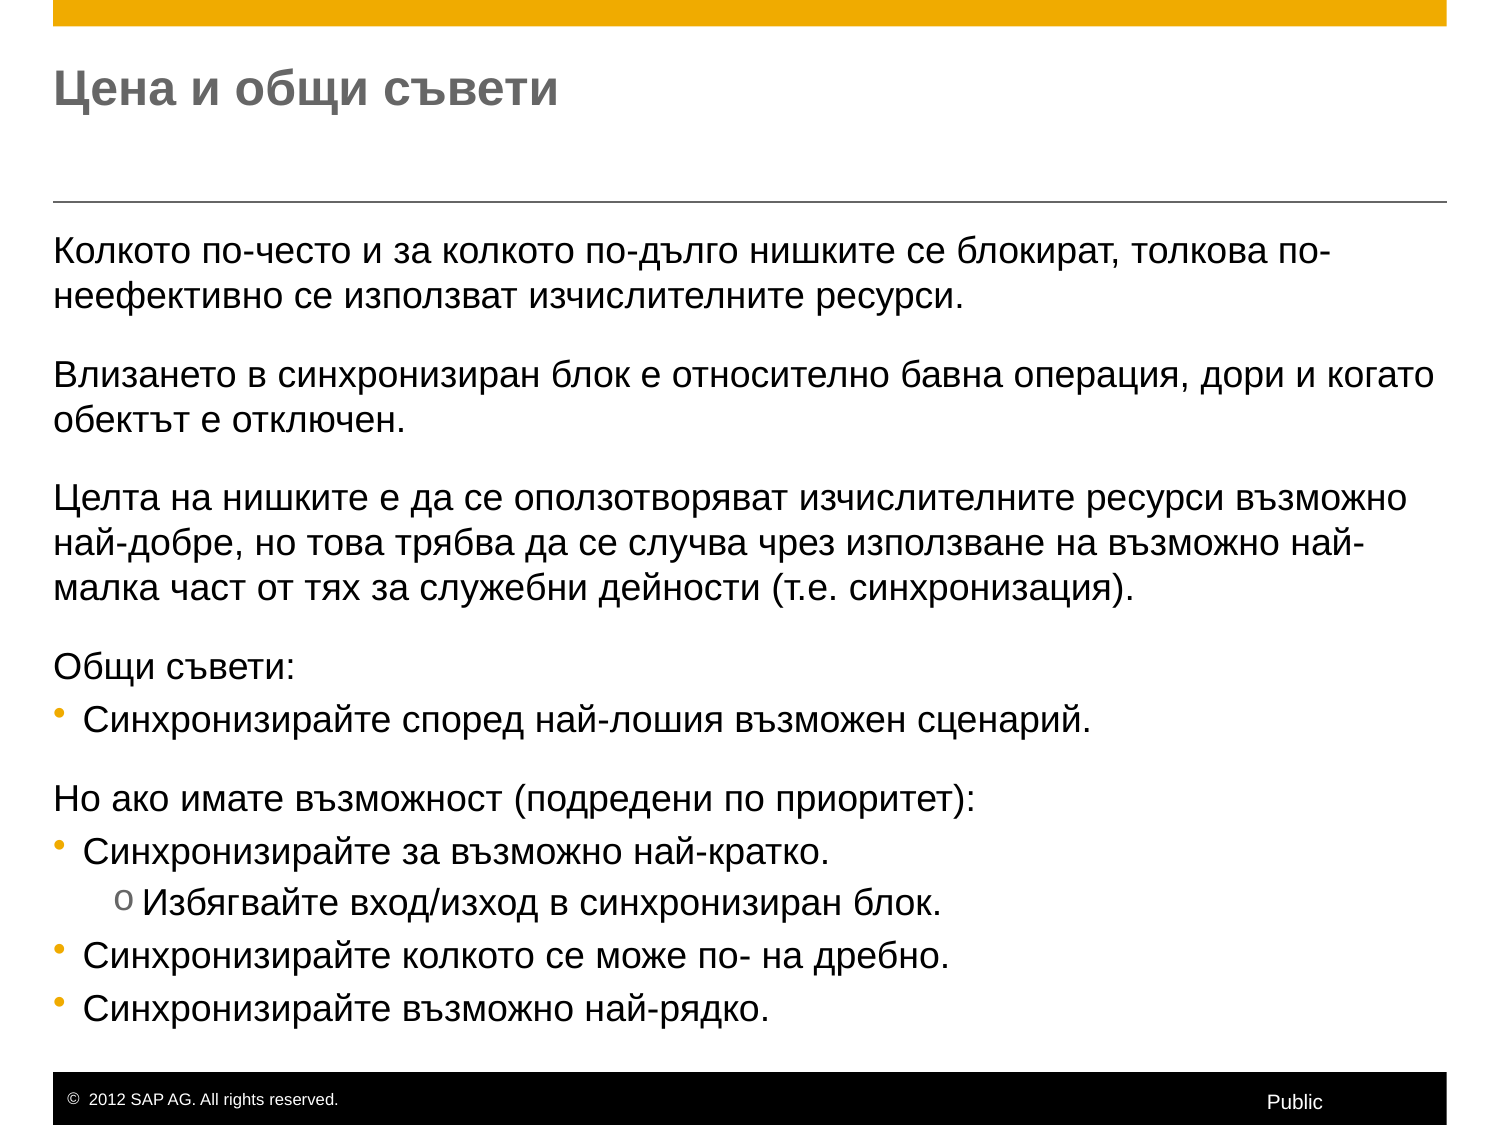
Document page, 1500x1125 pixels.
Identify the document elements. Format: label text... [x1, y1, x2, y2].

list Колкото по-често и за колкото по-дълго нишките се блокират, толкова по-неефективно се използват изчислителните ресурси. Влизането в синхронизиран блок е относително бавна операция, дори и когато обектът е отключен. Целта на нишките е да се оползотворяват изчислителните ресурси възможно най-добре, но това трябва да се случва чрез използване на възможно най-малка част от тях за служебни дейности (т.е. синхронизация). Общи съвети: Синхронизирайте според най-лошия възможен сценарий. Но ако имате възможност (подредени по приоритет): Синхронизирайте за възможно най-кратко. Избягвайте вход/изход в синхронизиран блок. Синхронизирайте колкото се може по- на дребно. Синхронизирайте възможно най-рядко. [53, 225, 1447, 1046]
title Цена и общи съвети [53, 53, 1447, 178]
